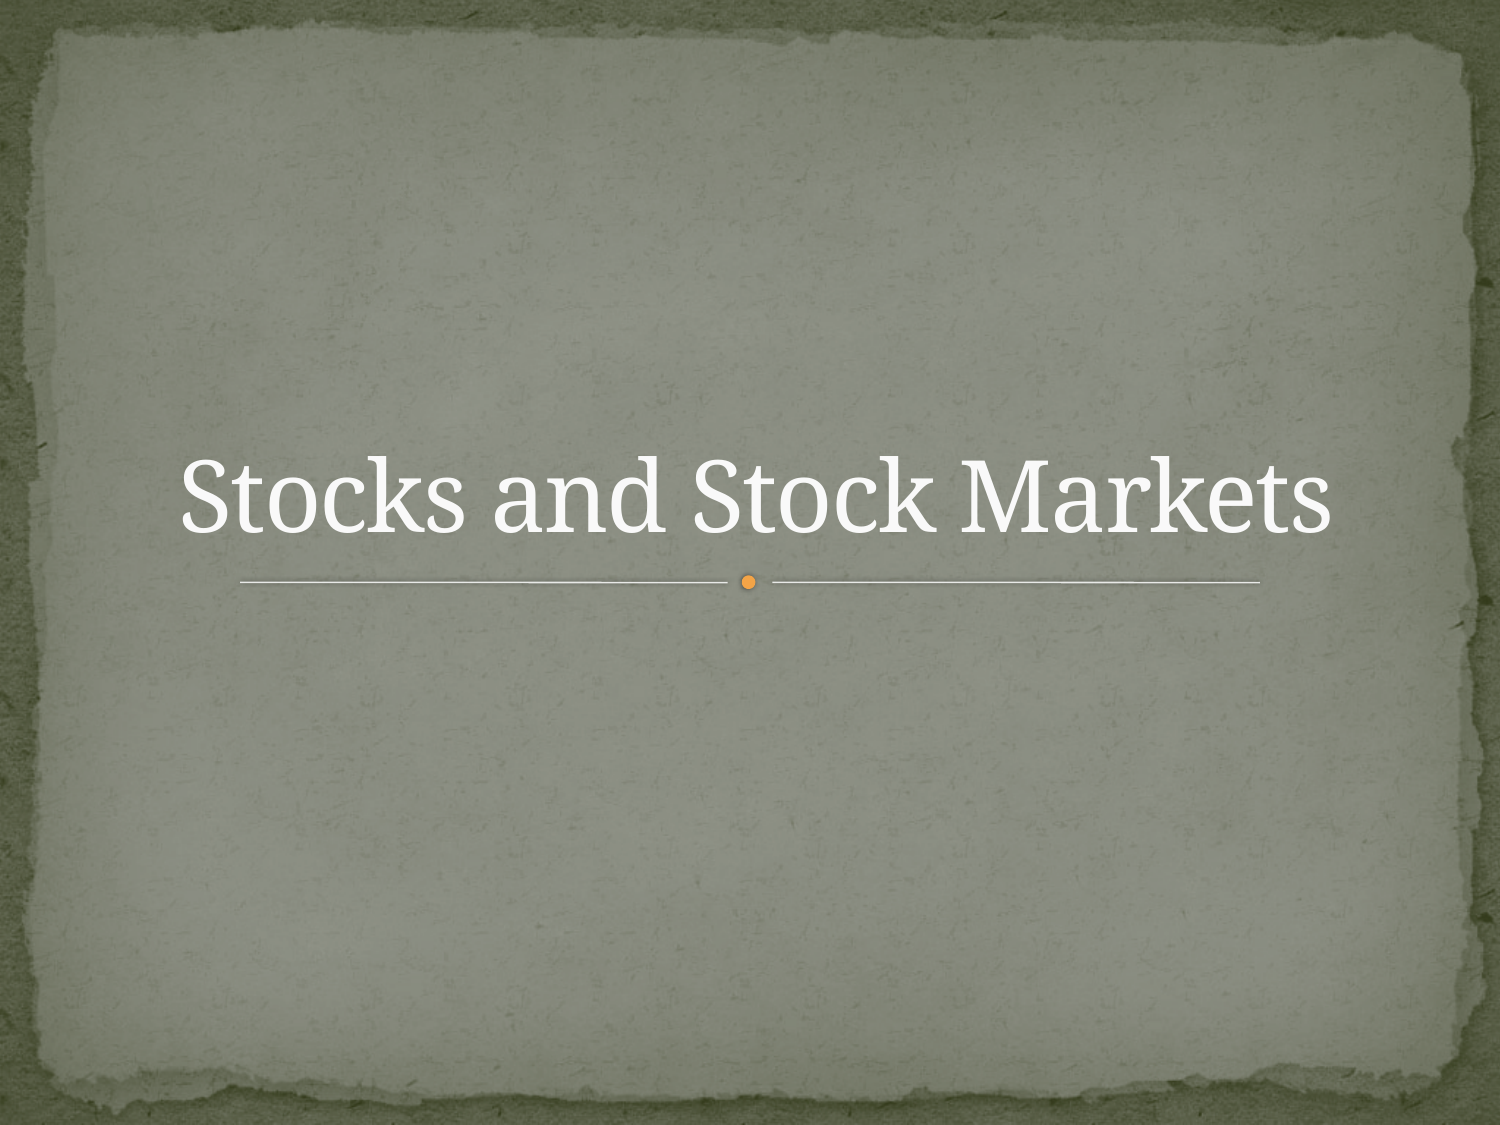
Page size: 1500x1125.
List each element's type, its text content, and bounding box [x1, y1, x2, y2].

title Stocks and Stock Markets [74, 235, 1438, 561]
